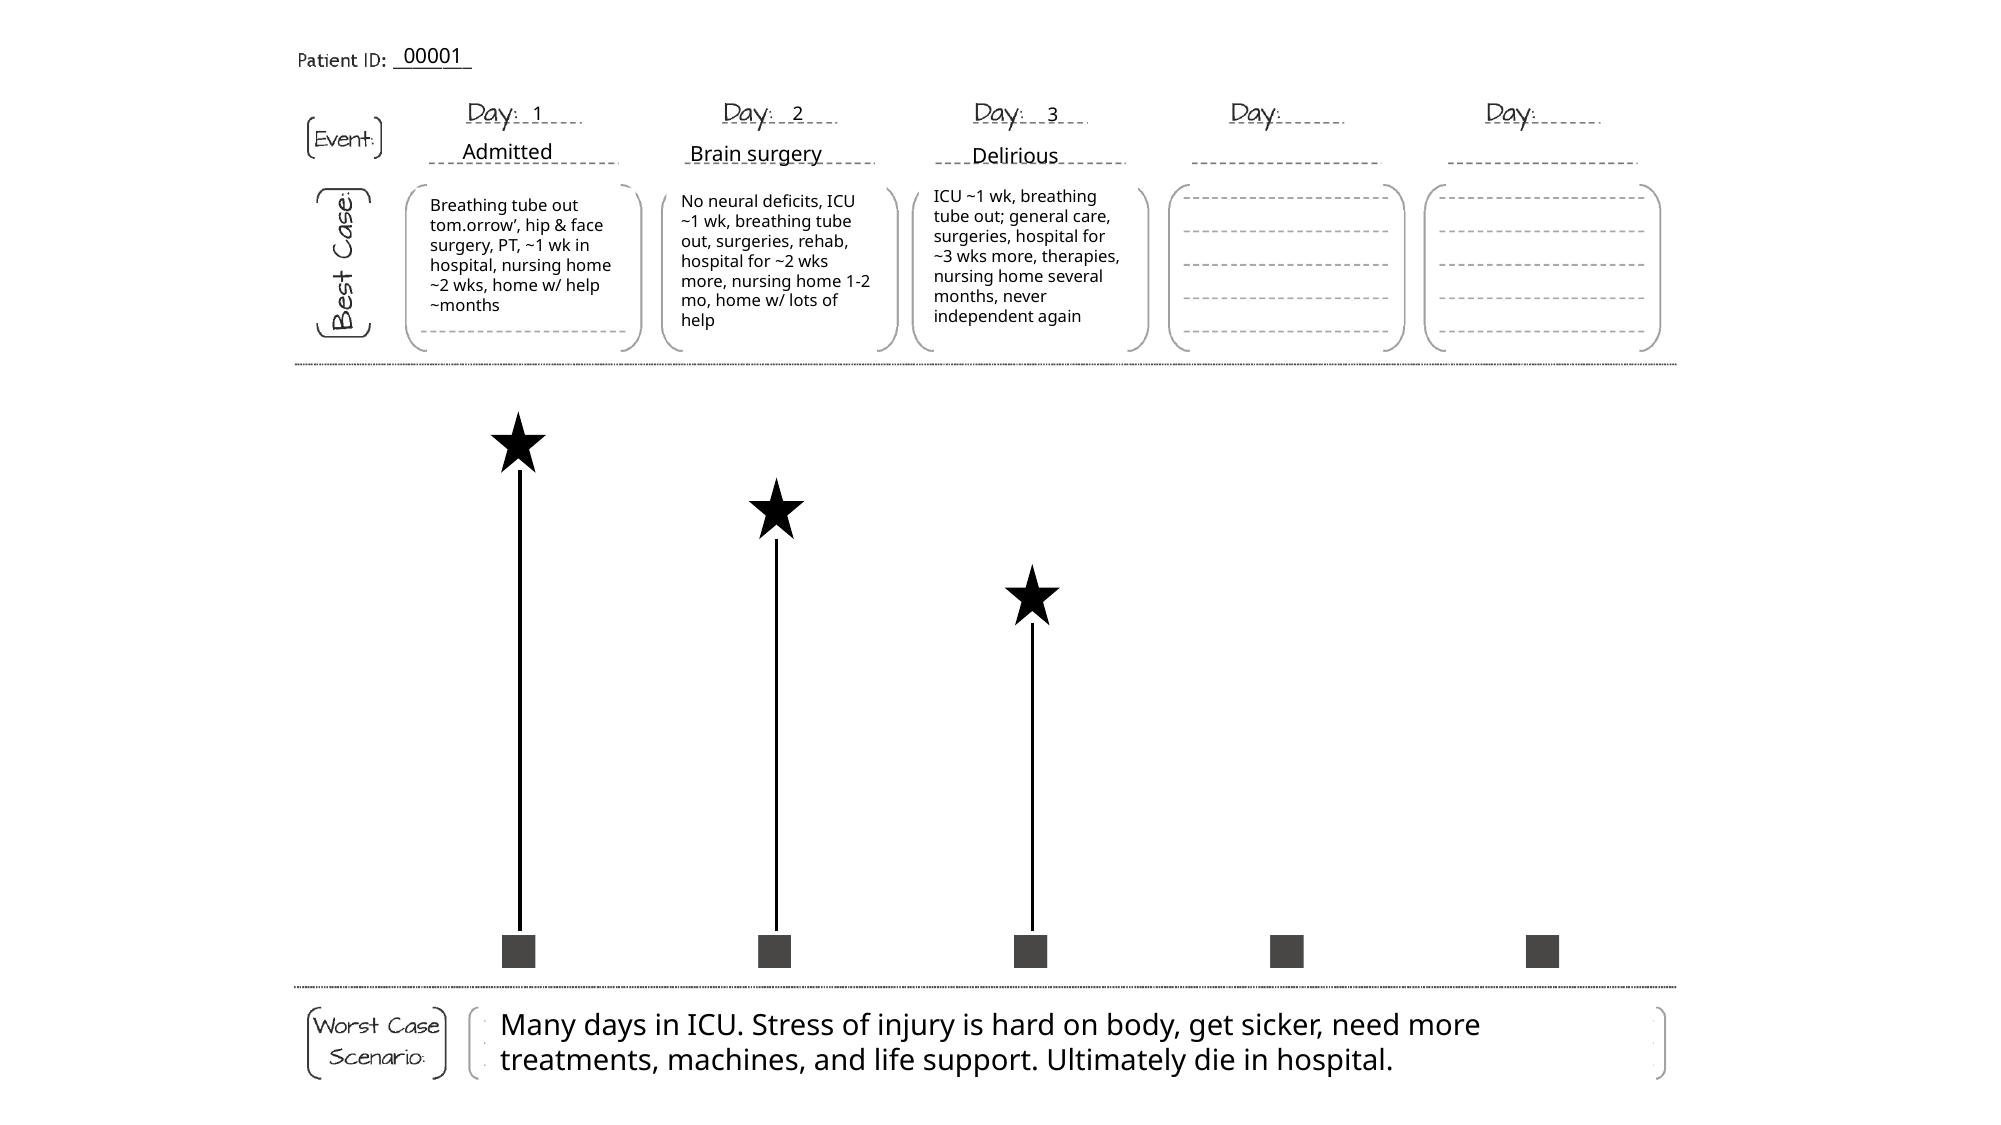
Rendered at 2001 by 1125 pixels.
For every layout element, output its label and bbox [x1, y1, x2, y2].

text_box [294, 34, 1677, 1087]
